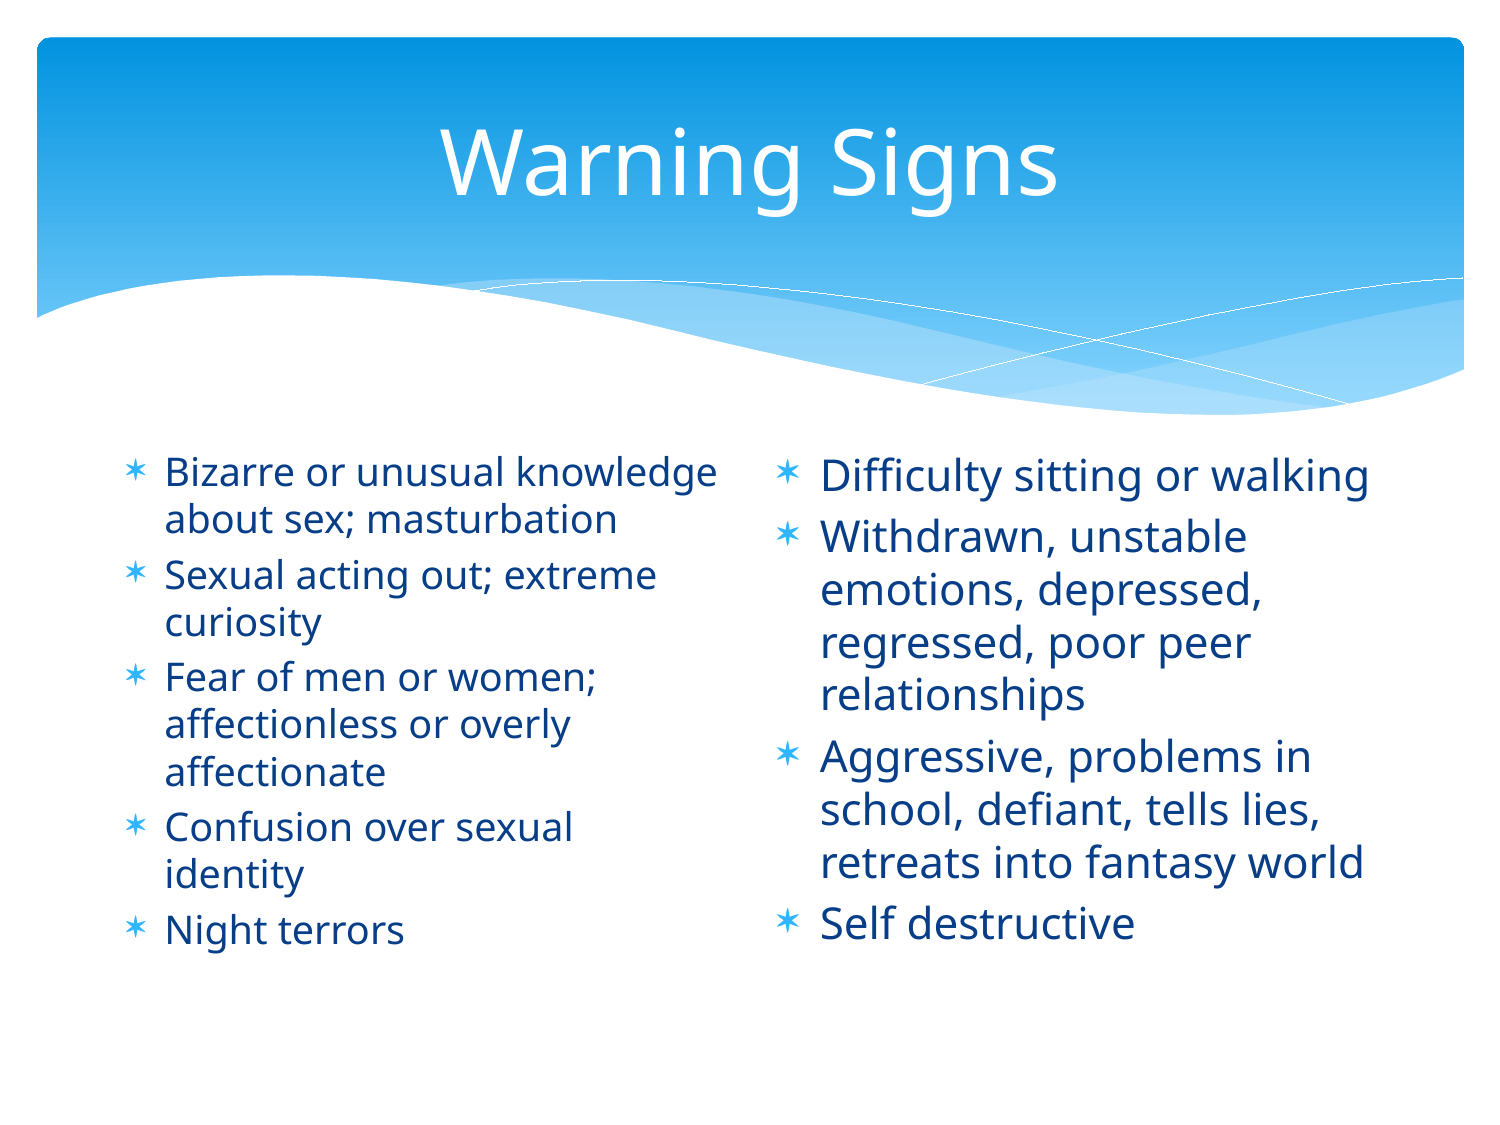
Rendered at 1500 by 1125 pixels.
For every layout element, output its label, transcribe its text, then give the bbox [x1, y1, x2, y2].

list Difficulty sitting or walking Withdrawn, unstable emotions, depressed, regressed, poor peer relationships Aggressive, problems in school, defiant, tells lies, retreats into fantasy world Self destructive [761, 439, 1389, 1005]
list Bizarre or unusual knowledge about sex; masturbation Sexual acting out; extreme curiosity Fear of men or women; affectionless or overly affectionate Confusion over sexual identity Night terrors [111, 439, 738, 1005]
title Warning Signs [75, 55, 1425, 261]
